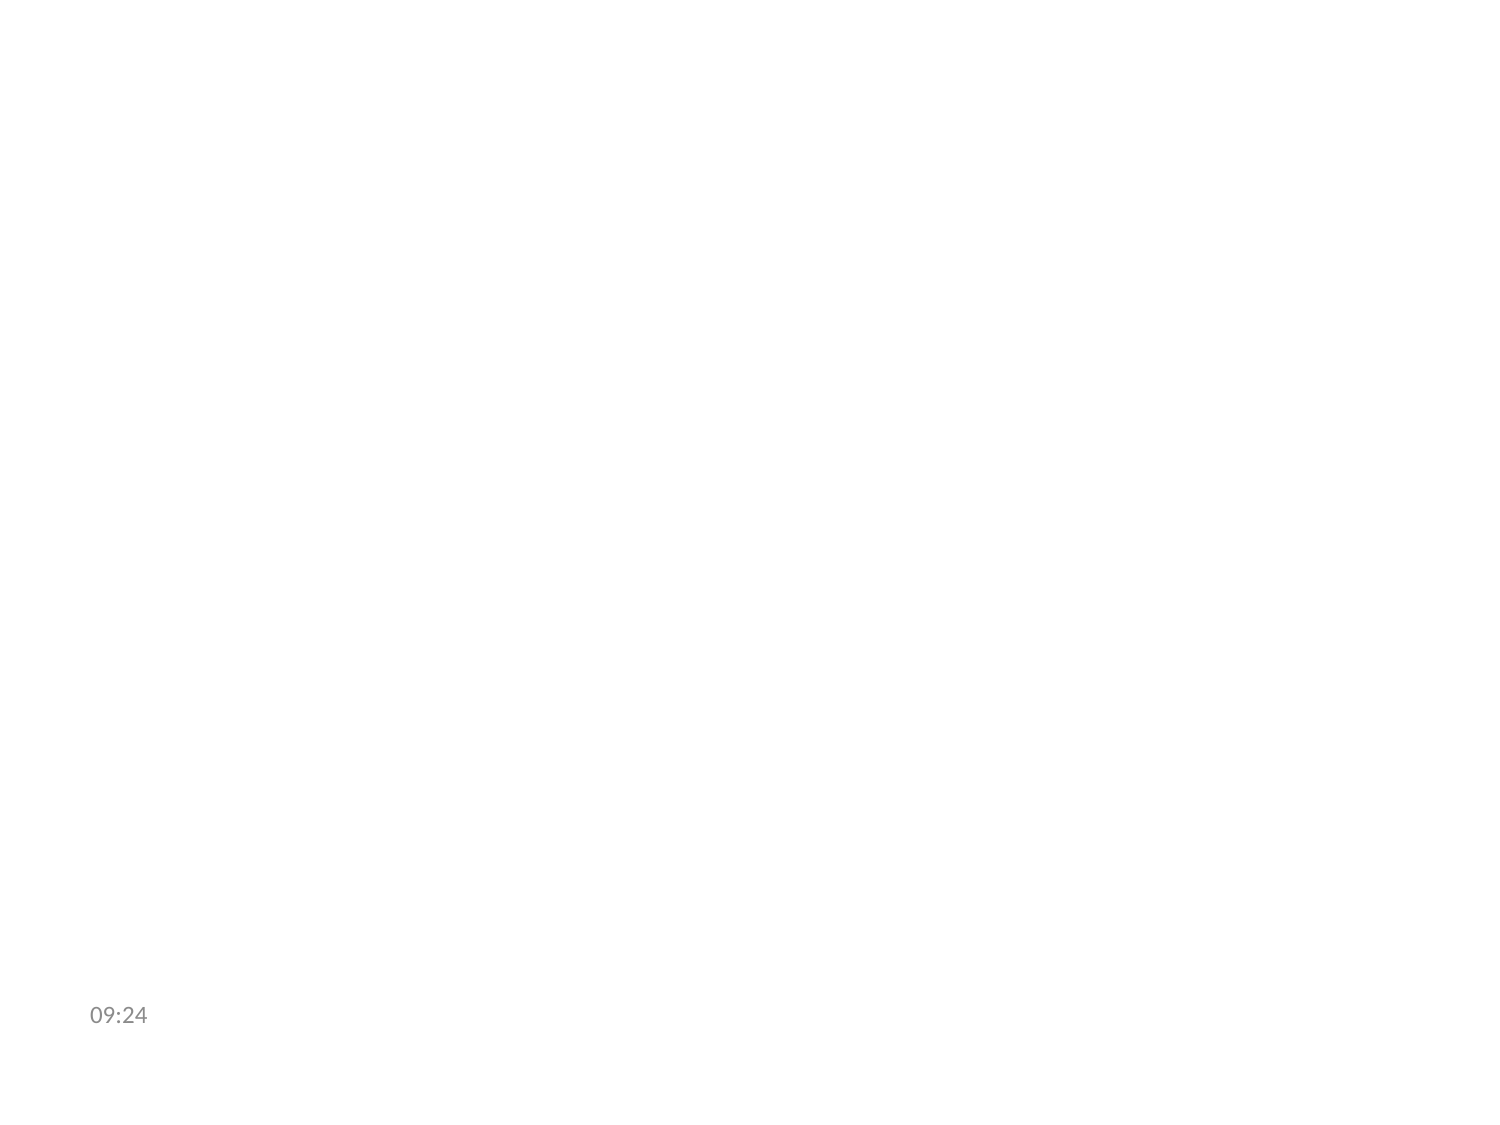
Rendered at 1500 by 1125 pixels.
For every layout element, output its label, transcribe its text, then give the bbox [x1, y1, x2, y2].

text_box 15:35 [75, 983, 425, 1044]
